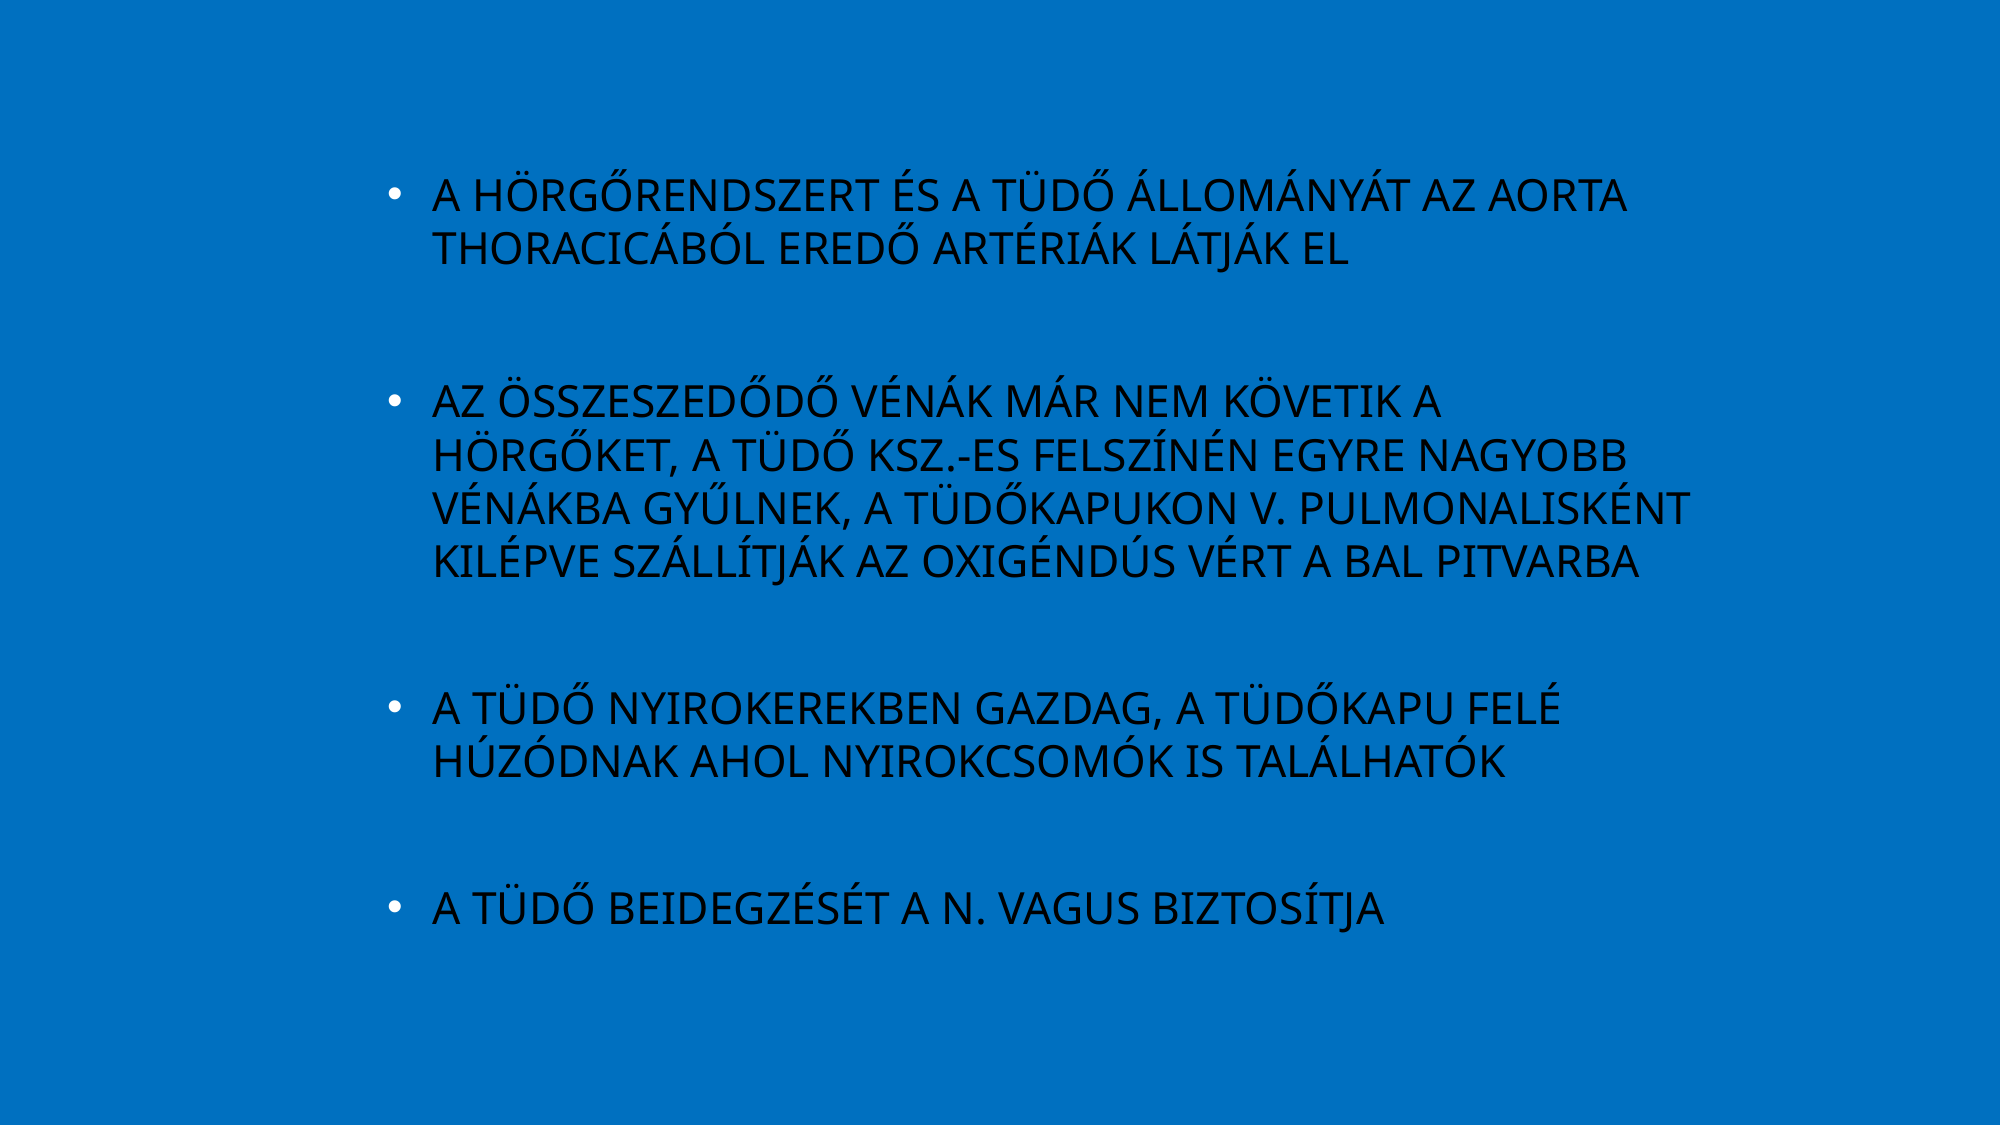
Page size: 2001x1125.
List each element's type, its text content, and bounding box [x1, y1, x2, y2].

list a hörgőrendszert és a tüdő állományát az aorta thoracicából eredő artériák látják el az összeszedődő vénák már nem követik a hörgőket, a tüdő ksz.-es felszínén egyre nagyobb vénákba gyűlnek, a tüdőkapukon v. pulmonalisként kilépve szállítják az oxigéndús vért a bal pitvarba a tüdő nyirokerekben gazdag, a tüdőkapu felé húzódnak ahol nyirokcsomók is találhatók a tüdő beidegzését a n. vagus biztosítja [300, 149, 1713, 950]
